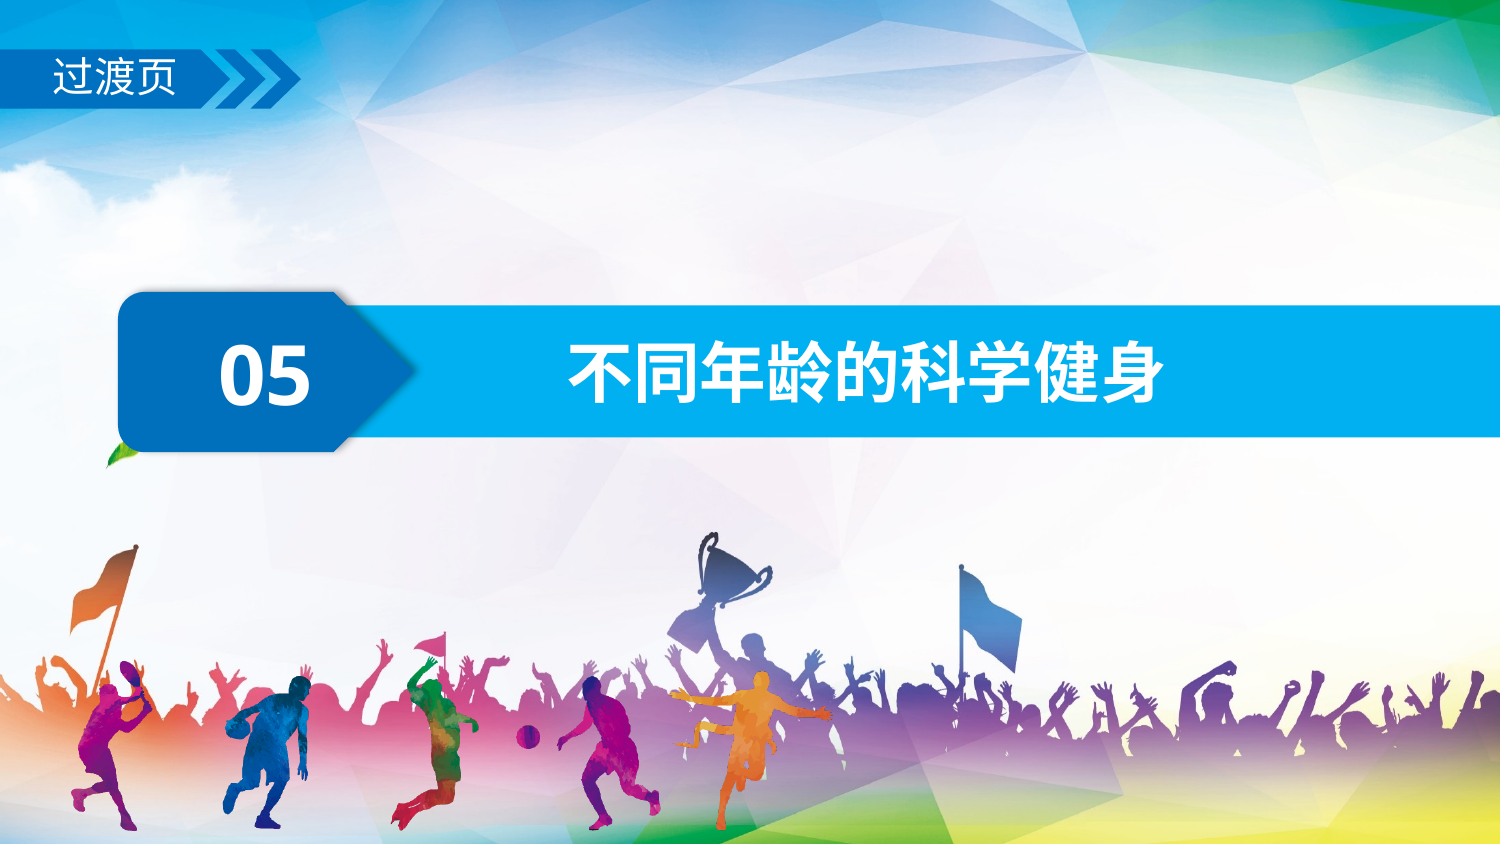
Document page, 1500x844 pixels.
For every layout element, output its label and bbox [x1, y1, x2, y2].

text_box [301, 305, 1500, 438]
text_box [0, 0, 1500, 844]
